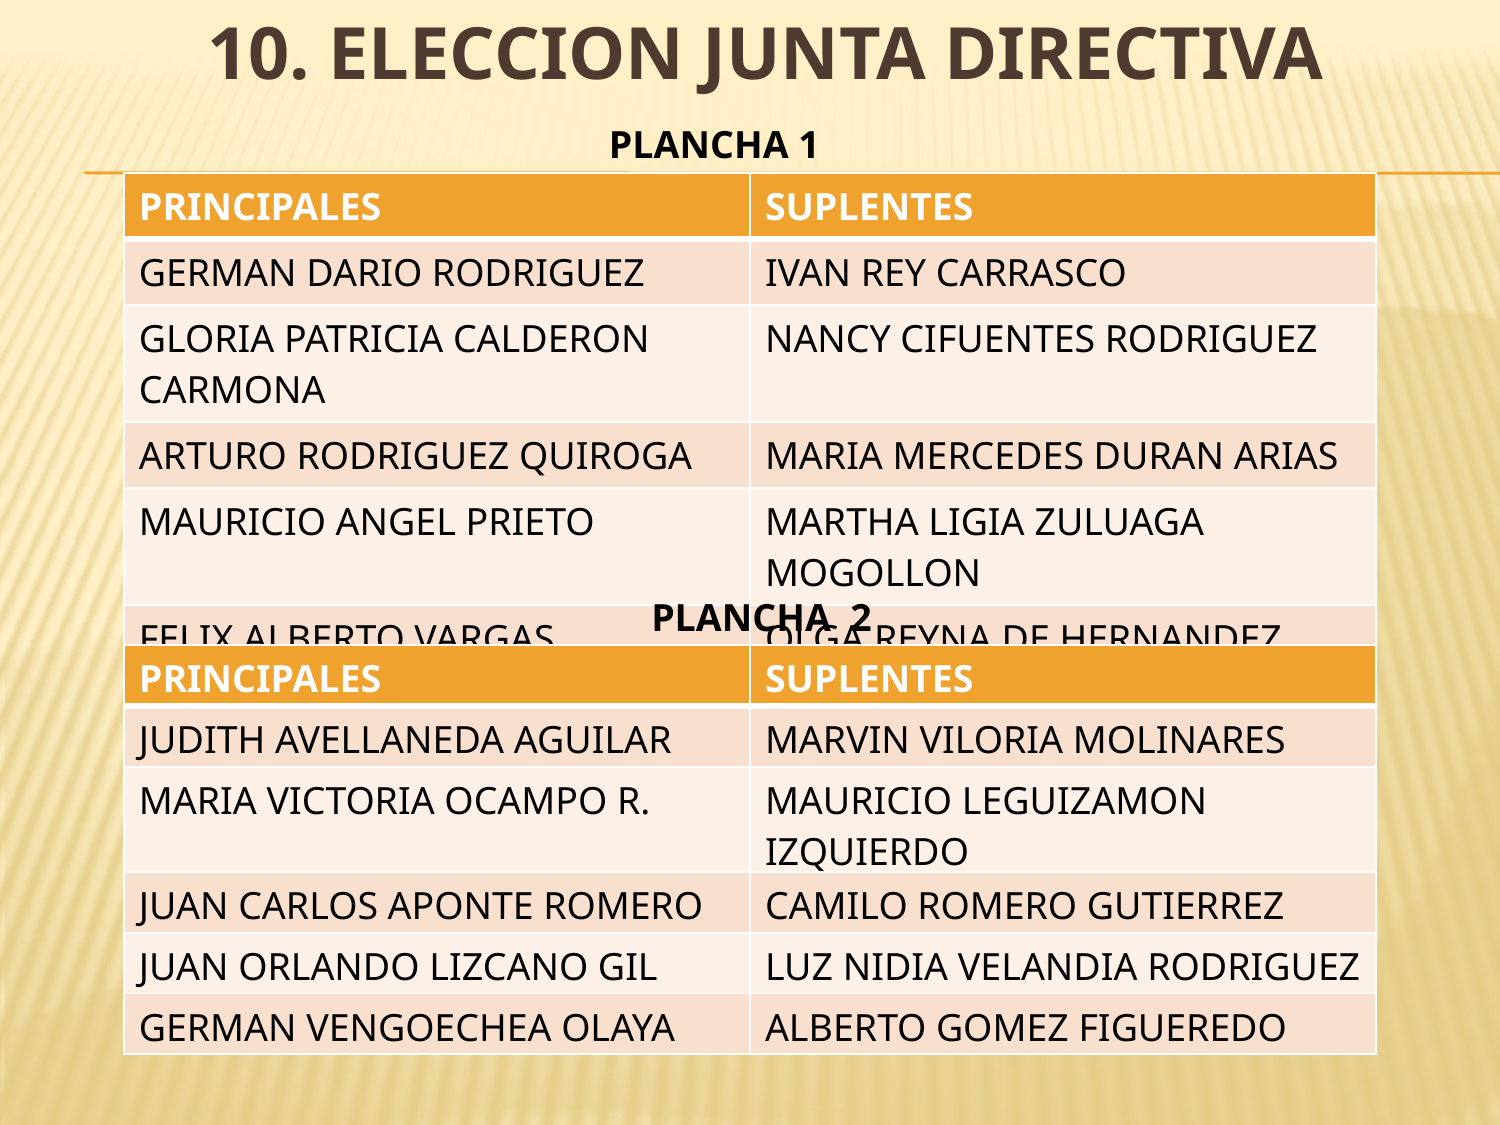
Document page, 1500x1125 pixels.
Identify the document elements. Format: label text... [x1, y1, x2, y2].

title 10. ELECCION JUNTA DIRECTIVA [159, 0, 1390, 188]
table_cell GERMAN DARIO RODRIGUEZ [125, 242, 749, 304]
table_cell LUZ NIDIA VELANDIA RODRIGUEZ [751, 934, 1375, 993]
table_cell MARTHA LIGIA ZULUAGA MOGOLLON [751, 489, 1375, 604]
text_box PLANCHA 1 [431, 113, 998, 174]
table_cell MAURICIO LEGUIZAMON IZQUIERDO [751, 768, 1375, 871]
text_box PLANCHA 2 [478, 586, 1046, 644]
table_cell ALBERTO GOMEZ FIGUEREDO [751, 994, 1375, 1053]
table_cell NANCY CIFUENTES RODRIGUEZ [751, 306, 1375, 421]
table_cell MARIA VICTORIA OCAMPO R. [125, 768, 749, 871]
table_cell MAURICIO ANGEL PRIETO [125, 489, 749, 604]
table_cell ARTURO RODRIGUEZ QUIROGA [125, 423, 749, 487]
table_cell JUAN ORLANDO LIZCANO GIL [125, 934, 749, 993]
table_cell MARVIN VILORIA MOLINARES [751, 709, 1375, 766]
table_cell JUDITH AVELLANEDA AGUILAR [125, 709, 749, 766]
table_header PRINCIPALES [125, 646, 749, 703]
table_header PRINCIPALES [125, 174, 749, 236]
table_cell FELIX ALBERTO VARGAS RODRIGUEZ [125, 606, 478, 644]
table_header SUPLENTES [751, 646, 1375, 703]
table_cell MARIA MERCEDES DURAN ARIAS [751, 423, 1375, 487]
table_cell GLORIA PATRICIA CALDERON CARMONA [125, 306, 749, 421]
table_header SUPLENTES [751, 174, 1375, 236]
table_cell IVAN REY CARRASCO [751, 242, 1375, 304]
table_cell JUAN CARLOS APONTE ROMERO [125, 873, 749, 932]
table_cell OLGA REYNA DE HERNANDEZ [1046, 606, 1375, 644]
table_cell CAMILO ROMERO GUTIERREZ [751, 873, 1375, 932]
table_cell GERMAN VENGOECHEA OLAYA [125, 994, 749, 1053]
